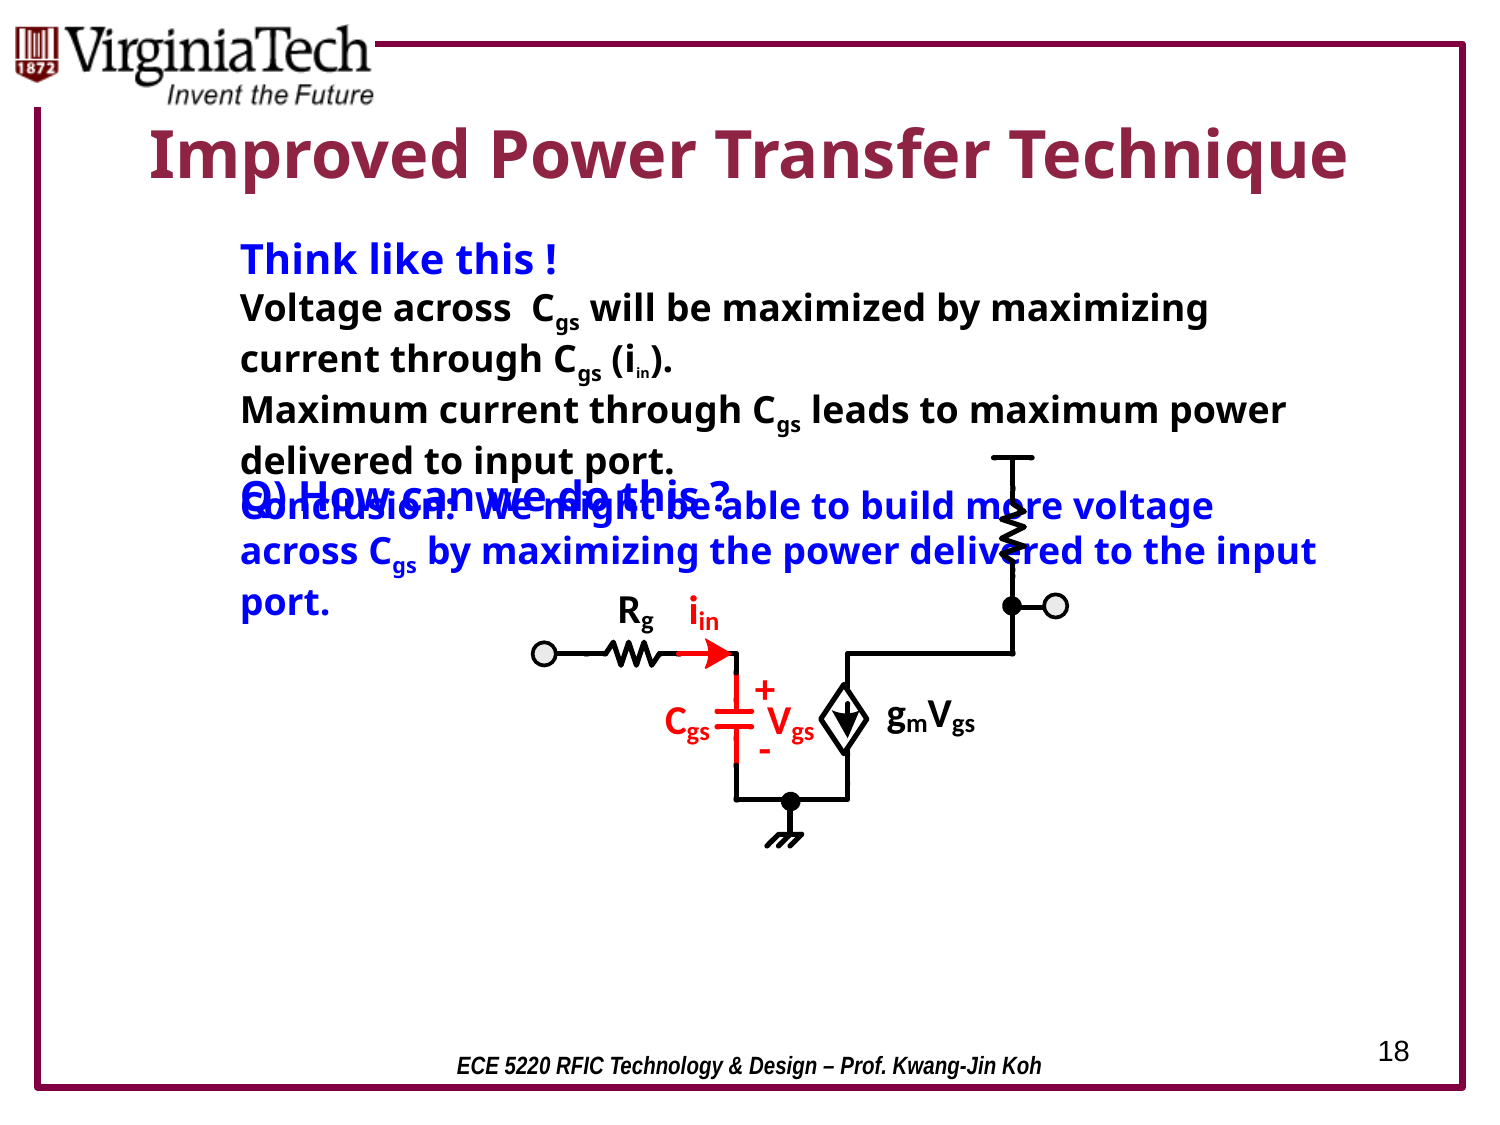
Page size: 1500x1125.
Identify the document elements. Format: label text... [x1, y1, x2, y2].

text_box Think like this ! [224, 224, 973, 290]
slide_number 18 [1074, 1024, 1425, 1103]
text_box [524, 449, 1076, 854]
text_box Q) How can we do this ? [224, 462, 519, 528]
picture [15, 24, 375, 107]
text_box Voltage across Cgs will be maximized by maximizing current through Cgs (iin). Maximum current through Cgs leads to maximum power delivered to input port. Conclusion: We might be able to build more voltage across Cgs by maximizing the power delivered to the input port. [224, 276, 1338, 631]
title Improved Power Transfer Technique [75, 104, 1425, 213]
